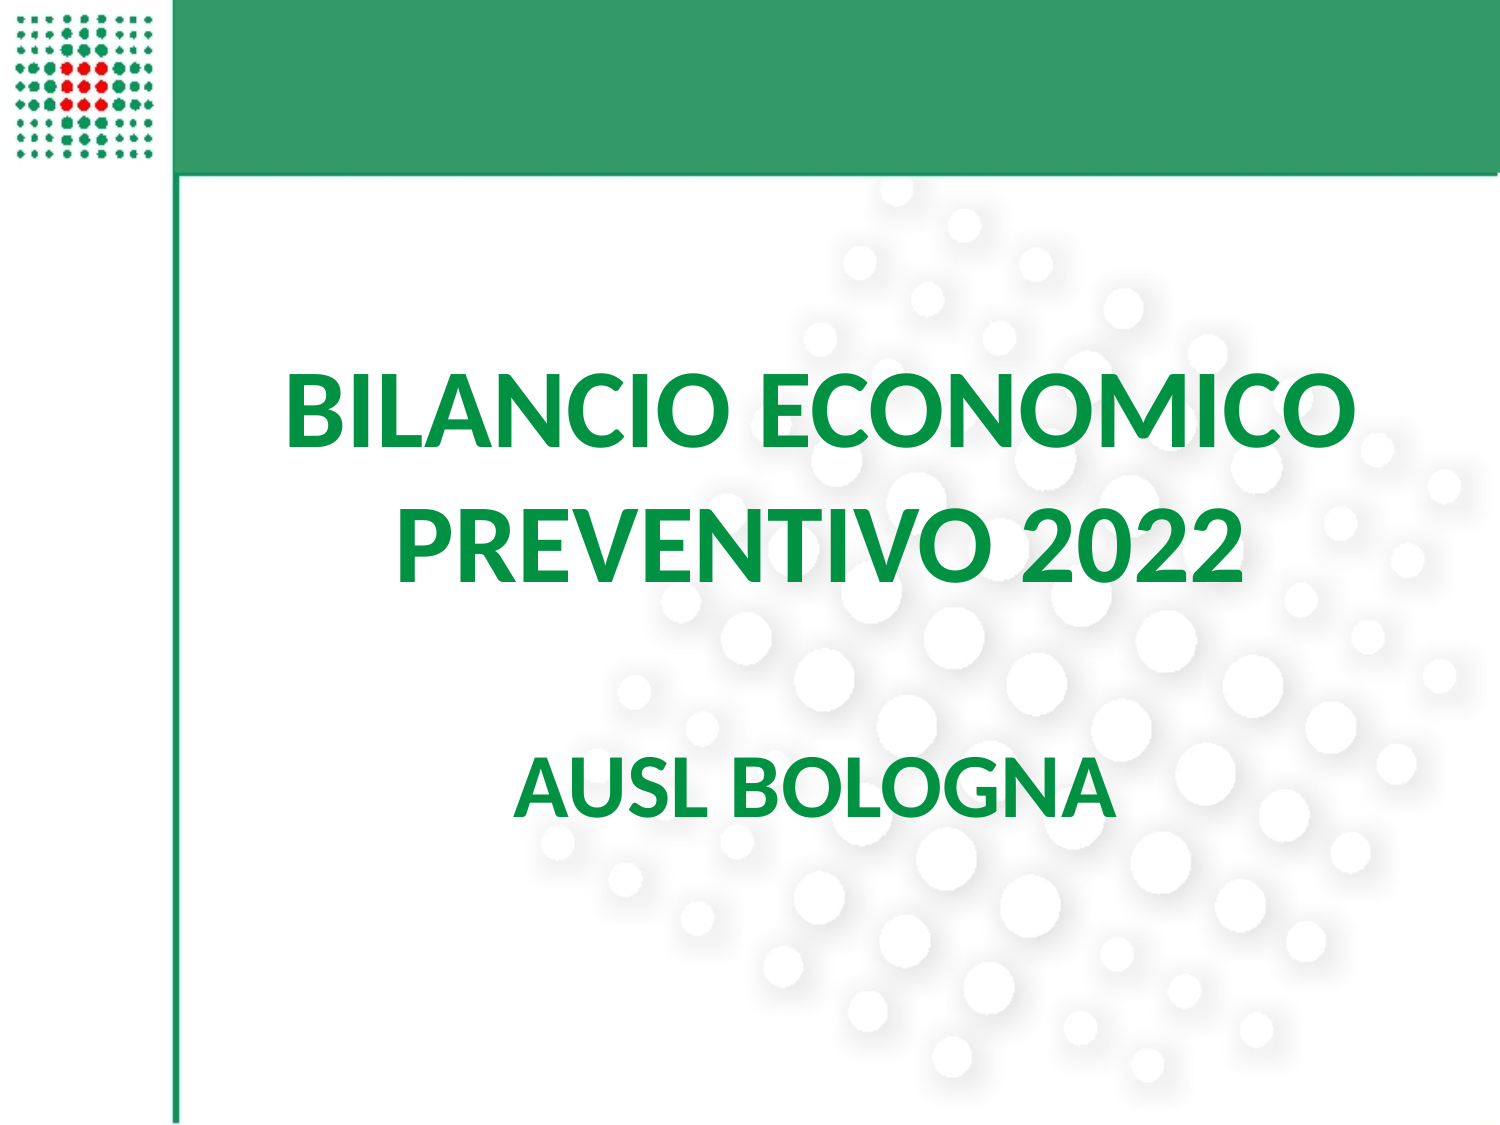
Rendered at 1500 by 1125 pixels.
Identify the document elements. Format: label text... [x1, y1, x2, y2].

picture [0, 0, 1500, 1125]
title BILANCIO ECONOMICO PREVENTIVO 2022 [183, 349, 1459, 591]
subtitle AUSL BOLOGNA [290, 637, 1341, 925]
